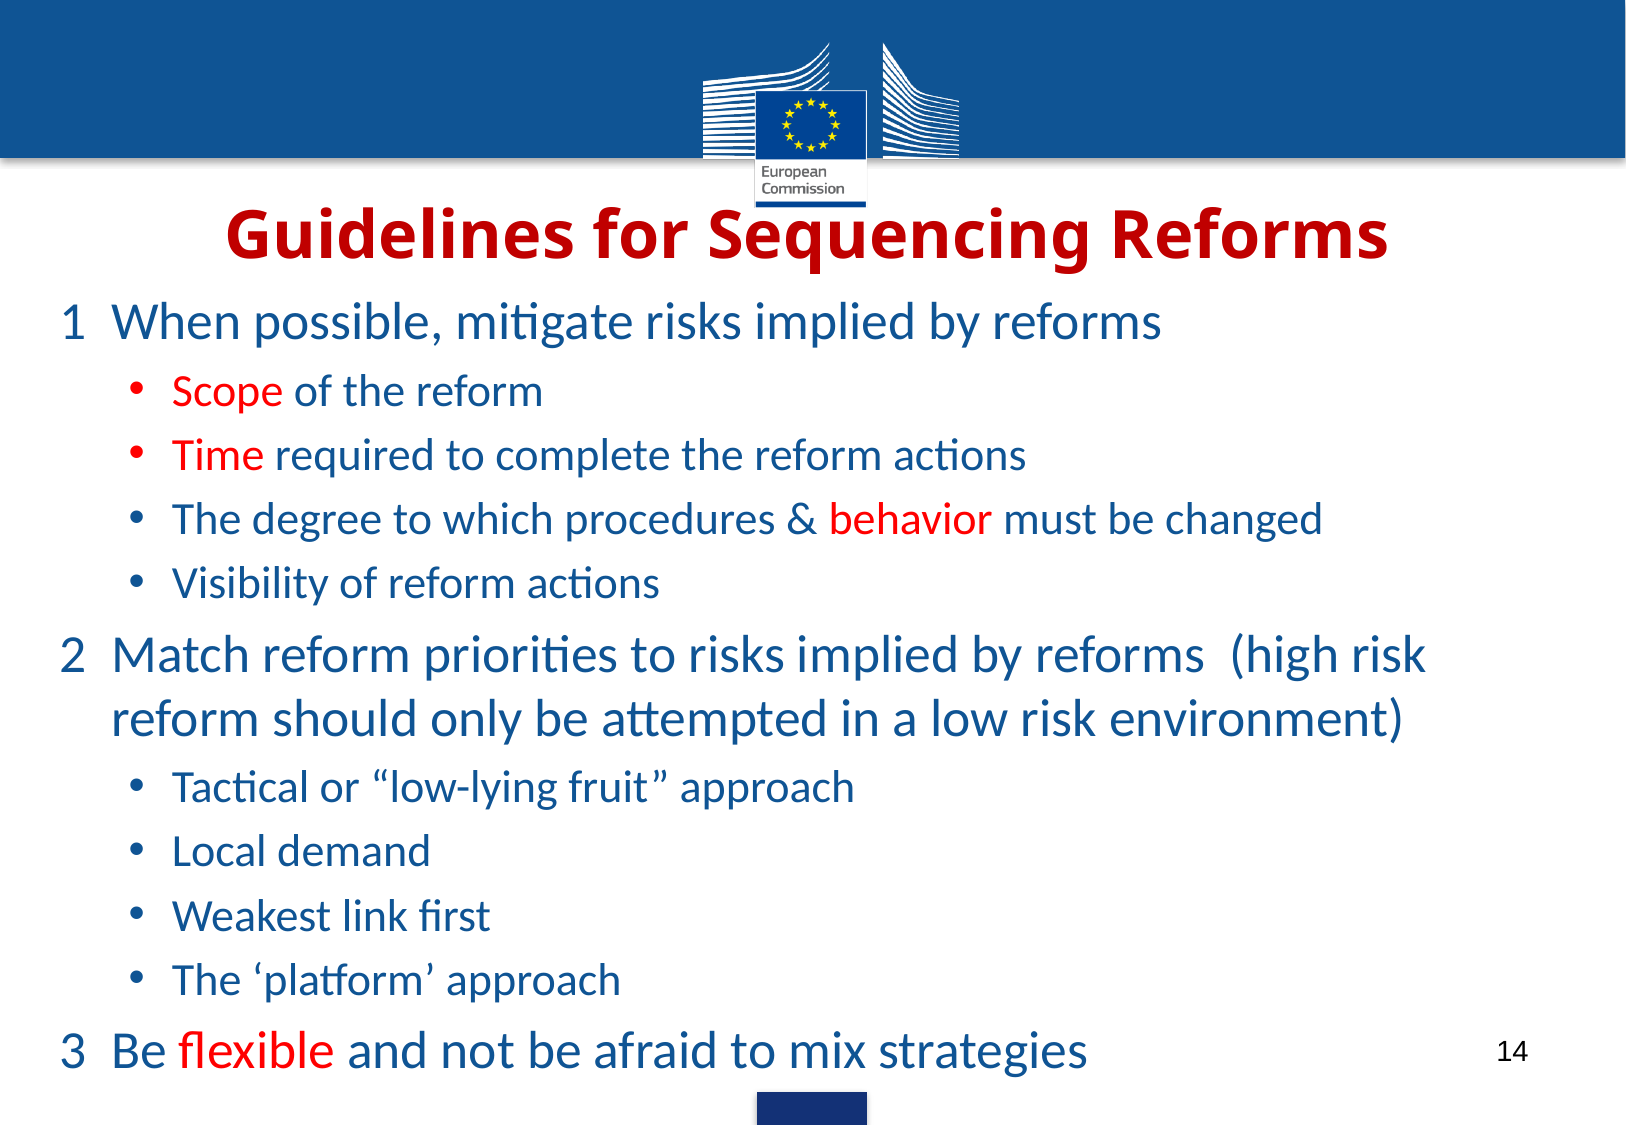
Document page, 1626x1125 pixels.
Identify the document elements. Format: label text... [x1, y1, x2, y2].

list 1 When possible, mitigate risks implied by reforms Scope of the reform Time required to complete the reform actions The degree to which procedures & behavior must be changed Visibility of reform actions 2 Match reform priorities to risks implied by reforms (high risk reform should only be attempted in a low risk environment) Tactical or “low-lying fruit” approach Local demand Weakest link first The ‘platform’ approach 3 Be flexible and not be afraid to mix strategies [44, 278, 1563, 1125]
picture [703, 42, 959, 184]
title Guidelines for Sequencing Reforms [127, 184, 1488, 278]
footer [554, 1024, 1071, 1103]
slide_number 14 [1164, 1024, 1544, 1103]
